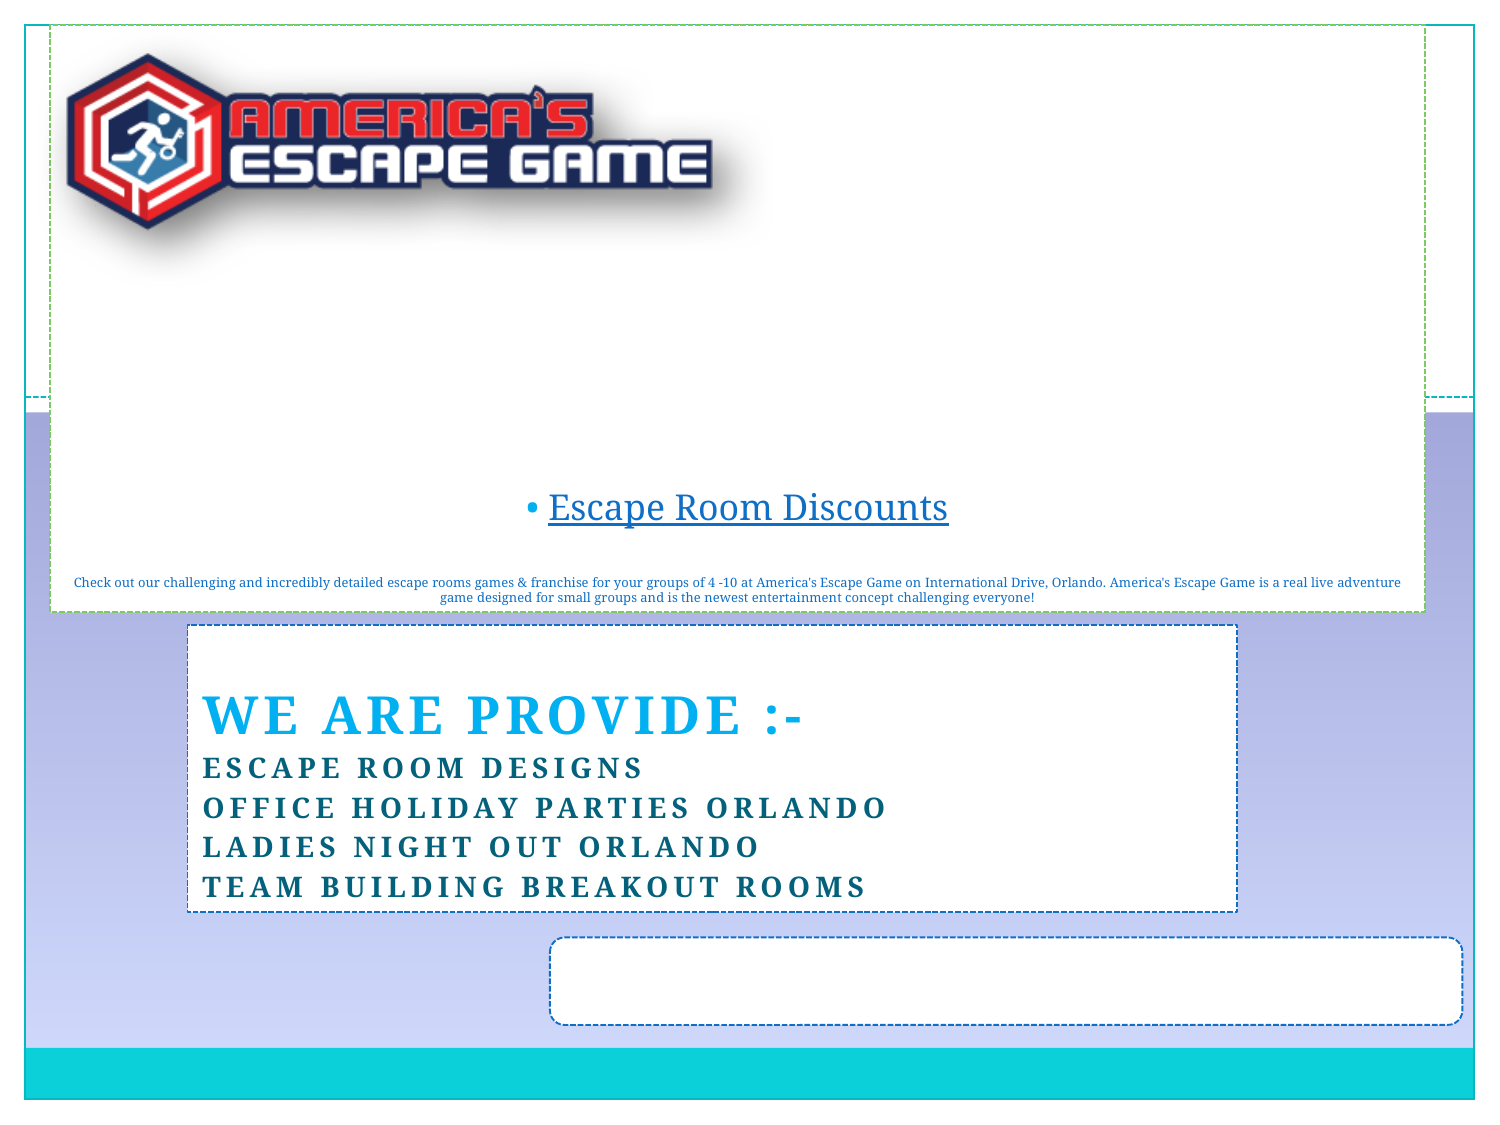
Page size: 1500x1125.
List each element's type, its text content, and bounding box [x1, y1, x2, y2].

subtitle We Are provide :- Escape Room Designs Office Holiday Parties Orlando Ladies Night Out Orlando Team Building Breakout Rooms [187, 624, 1238, 913]
text_box Website: - http://americasescapegame.com [548, 936, 1464, 1026]
picture [62, 49, 716, 232]
title • Escape Room Discounts Check out our challenging and incredibly detailed escape rooms games & franchise for your groups of 4 -10 at America's Escape Game on International Drive, Orlando. America's Escape Game is a real live adventure game designed for small groups and is the newest entertainment concept challenging everyone! [49, 24, 1426, 613]
